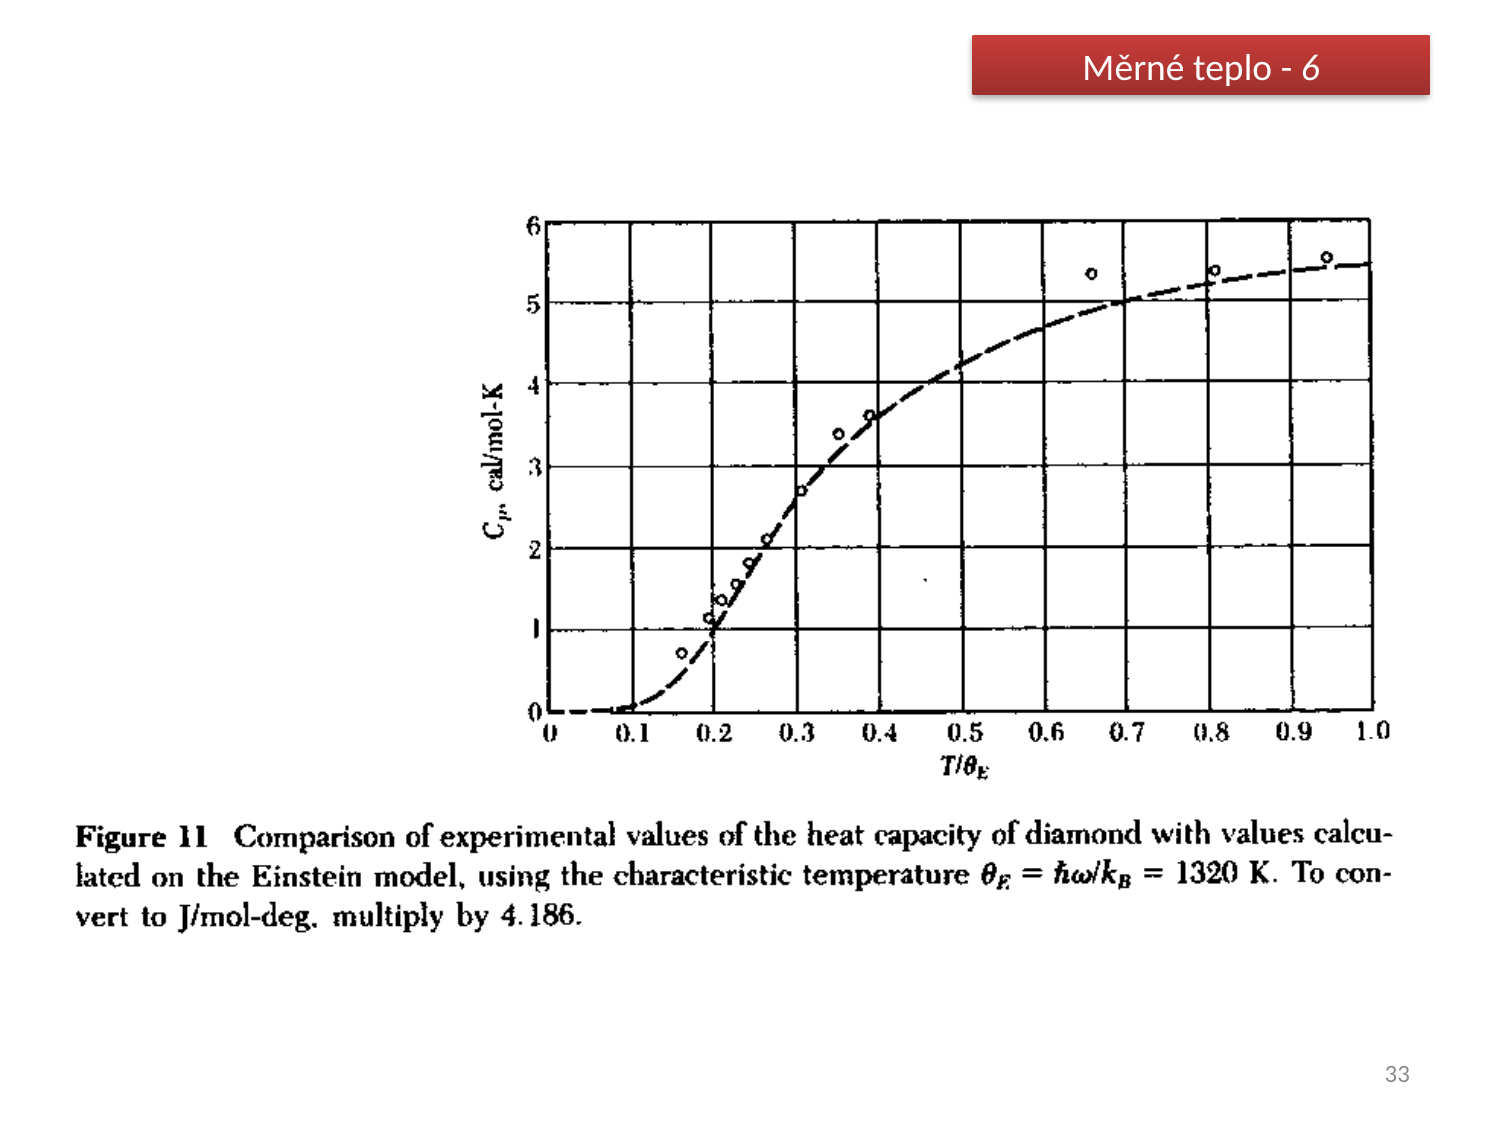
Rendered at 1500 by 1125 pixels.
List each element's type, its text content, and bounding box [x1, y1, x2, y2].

slide_number 33 [1074, 1042, 1425, 1103]
picture [11, 163, 1456, 962]
text_box Měrné teplo - 6 [972, 35, 1430, 95]
